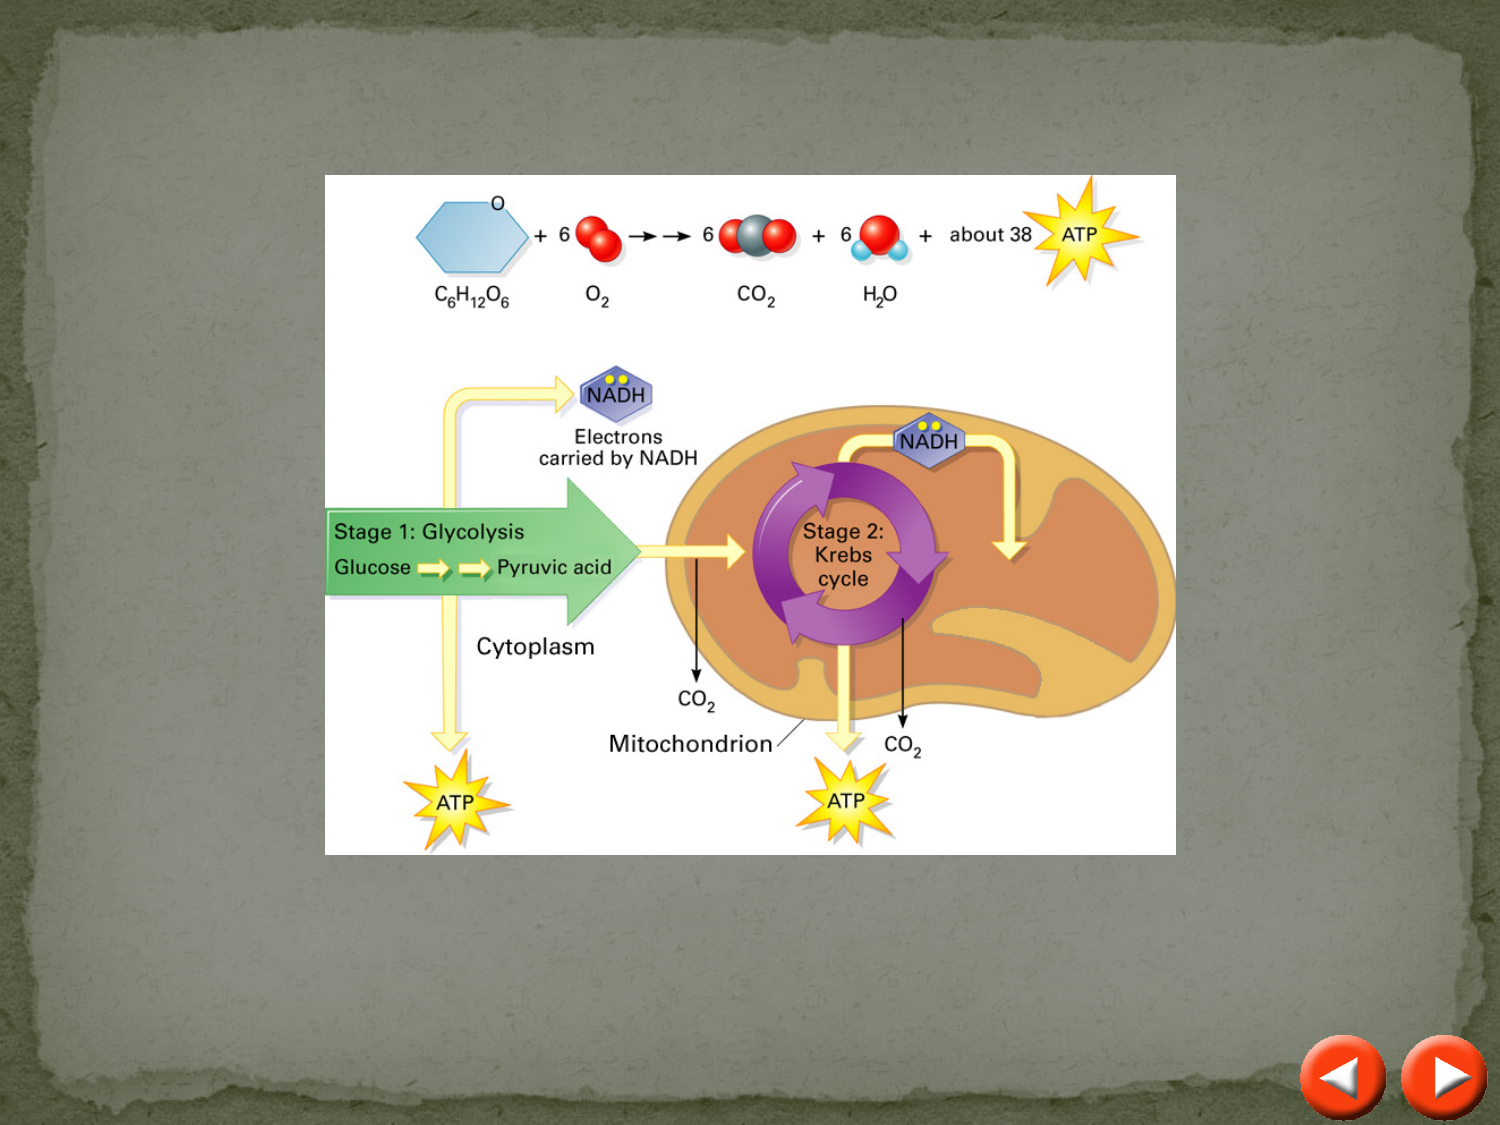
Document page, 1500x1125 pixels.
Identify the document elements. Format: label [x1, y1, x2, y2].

picture [1299, 1034, 1387, 1121]
picture [325, 175, 1176, 855]
picture [1400, 1034, 1488, 1121]
